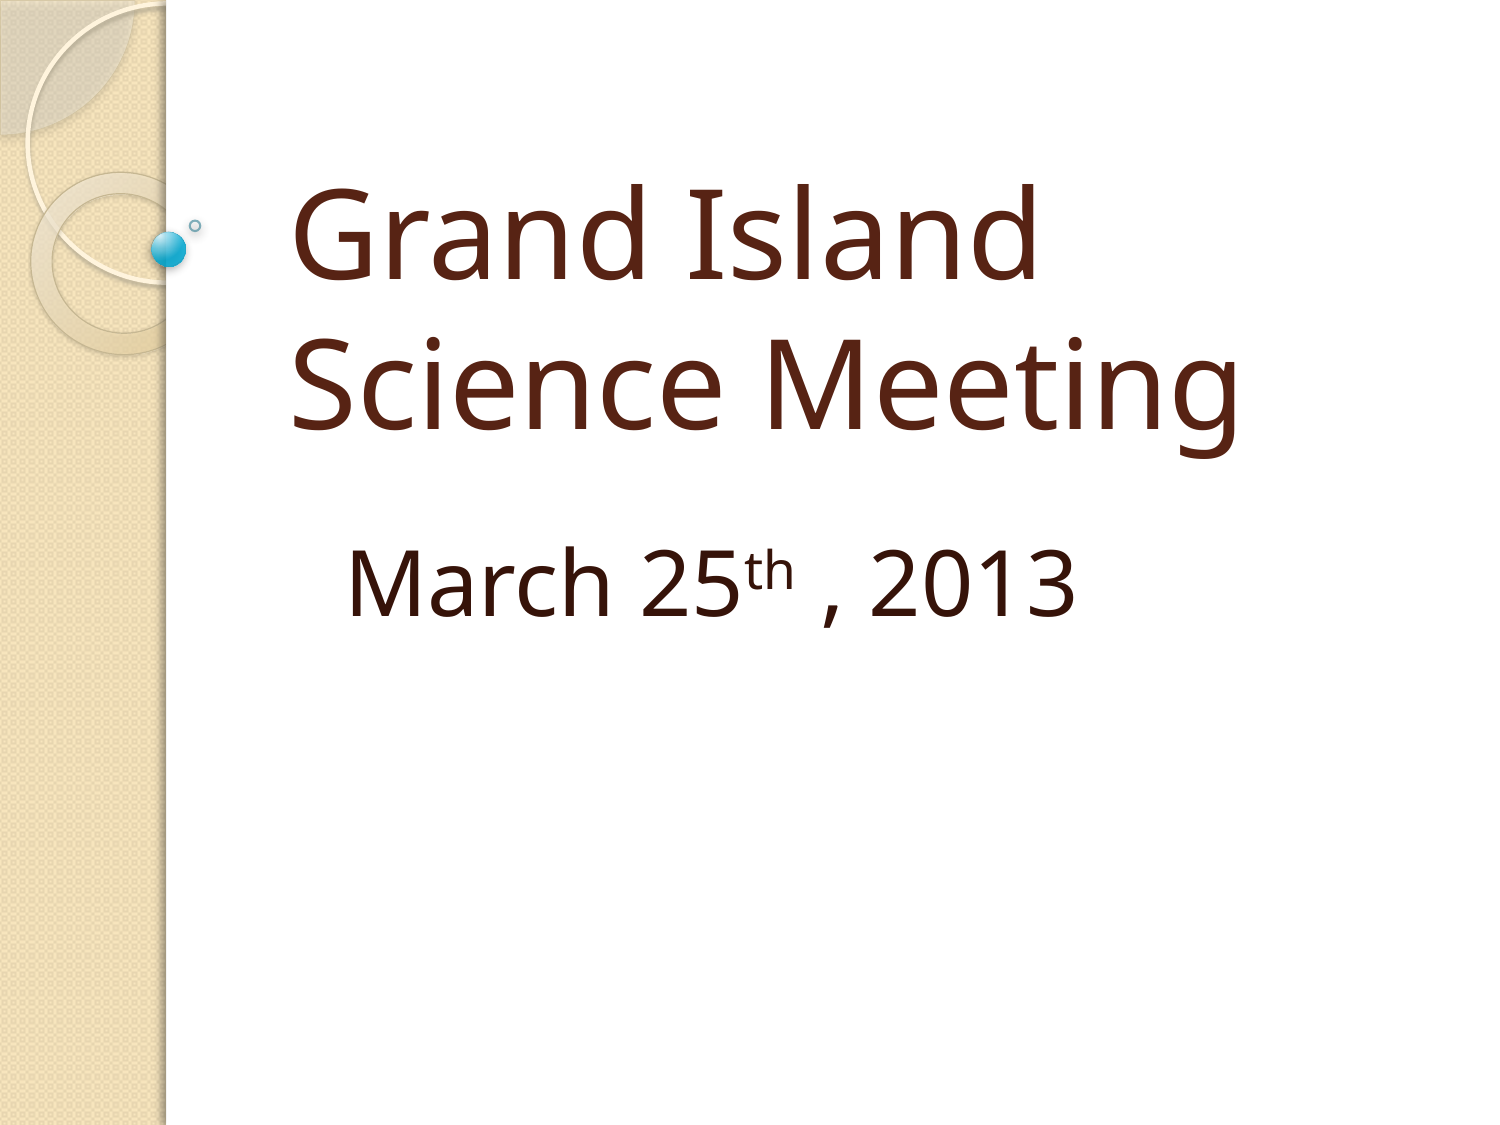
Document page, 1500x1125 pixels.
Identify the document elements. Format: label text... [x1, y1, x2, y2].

subtitle March 25th , 2013 [324, 525, 1413, 813]
title Grand Island Science Meeting [273, 62, 1462, 463]
